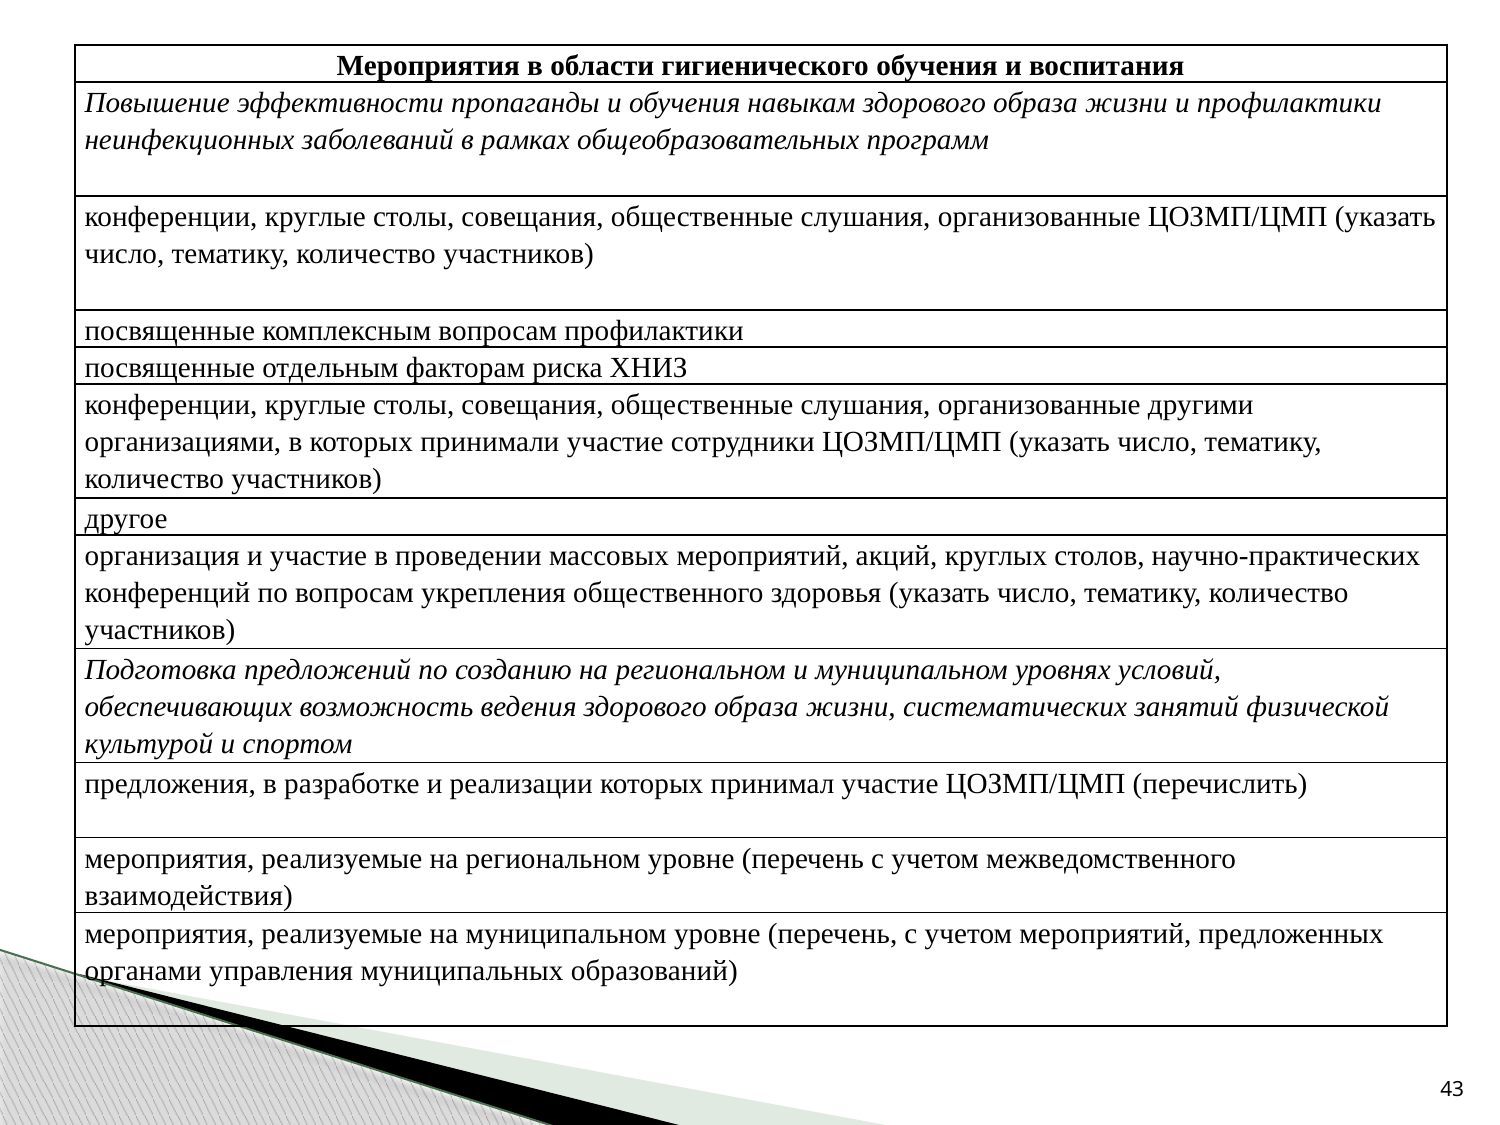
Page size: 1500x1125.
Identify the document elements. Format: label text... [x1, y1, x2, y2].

table_cell другое [76, 499, 1446, 534]
table_cell конференции, круглые столы, совещания, общественные слушания, организованные ЦОЗМП/ЦМП (указать число, тематику, количество участников) [76, 197, 1446, 309]
table_cell посвященные отдельным факторам риска ХНИЗ [76, 348, 1446, 383]
slide_number 43 [1418, 1051, 1479, 1112]
table_cell Повышение эффективности пропаганды и обучения навыкам здорового образа жизни и профилактики неинфекционных заболеваний в рамках общеобразовательных программ [76, 83, 1446, 195]
table_cell конференции, круглые столы, совещания, общественные слушания, организованные другими организациями, в которых принимали участие сотрудники ЦОЗМП/ЦМП (указать число, тематику, количество участников) [76, 385, 1446, 497]
table_cell организация и участие в проведении массовых мероприятий, акций, круглых столов, научно-практических конференций по вопросам укрепления общественного здоровья (указать число, тематику, количество участников) [76, 536, 1446, 648]
table_cell [215, 1027, 525, 1125]
table_cell предложения, в разработке и реализации которых принимал участие ЦОЗМП/ЦМП (перечислить) [76, 763, 1446, 837]
table_cell мероприятия, реализуемые на муниципальном уровне (перечень, с учетом мероприятий, предложенных органами управления муниципальных образований) [76, 913, 1446, 1025]
table_cell [0, 953, 74, 978]
table_header Мероприятия в области гигиенического обучения и воспитания [76, 46, 1446, 81]
table_cell [229, 1027, 542, 1125]
table_cell Подготовка предложений по созданию на региональном и муниципальном уровнях условий, обеспечивающих возможность ведения здорового образа жизни, систематических занятий физической культурой и спортом [76, 649, 1446, 762]
table_cell мероприятия, реализуемые на региональном уровне (перечень с учетом межведомственного взаимодействия) [76, 838, 1446, 912]
table_cell посвященные комплексным вопросам профилактики [76, 311, 1446, 346]
